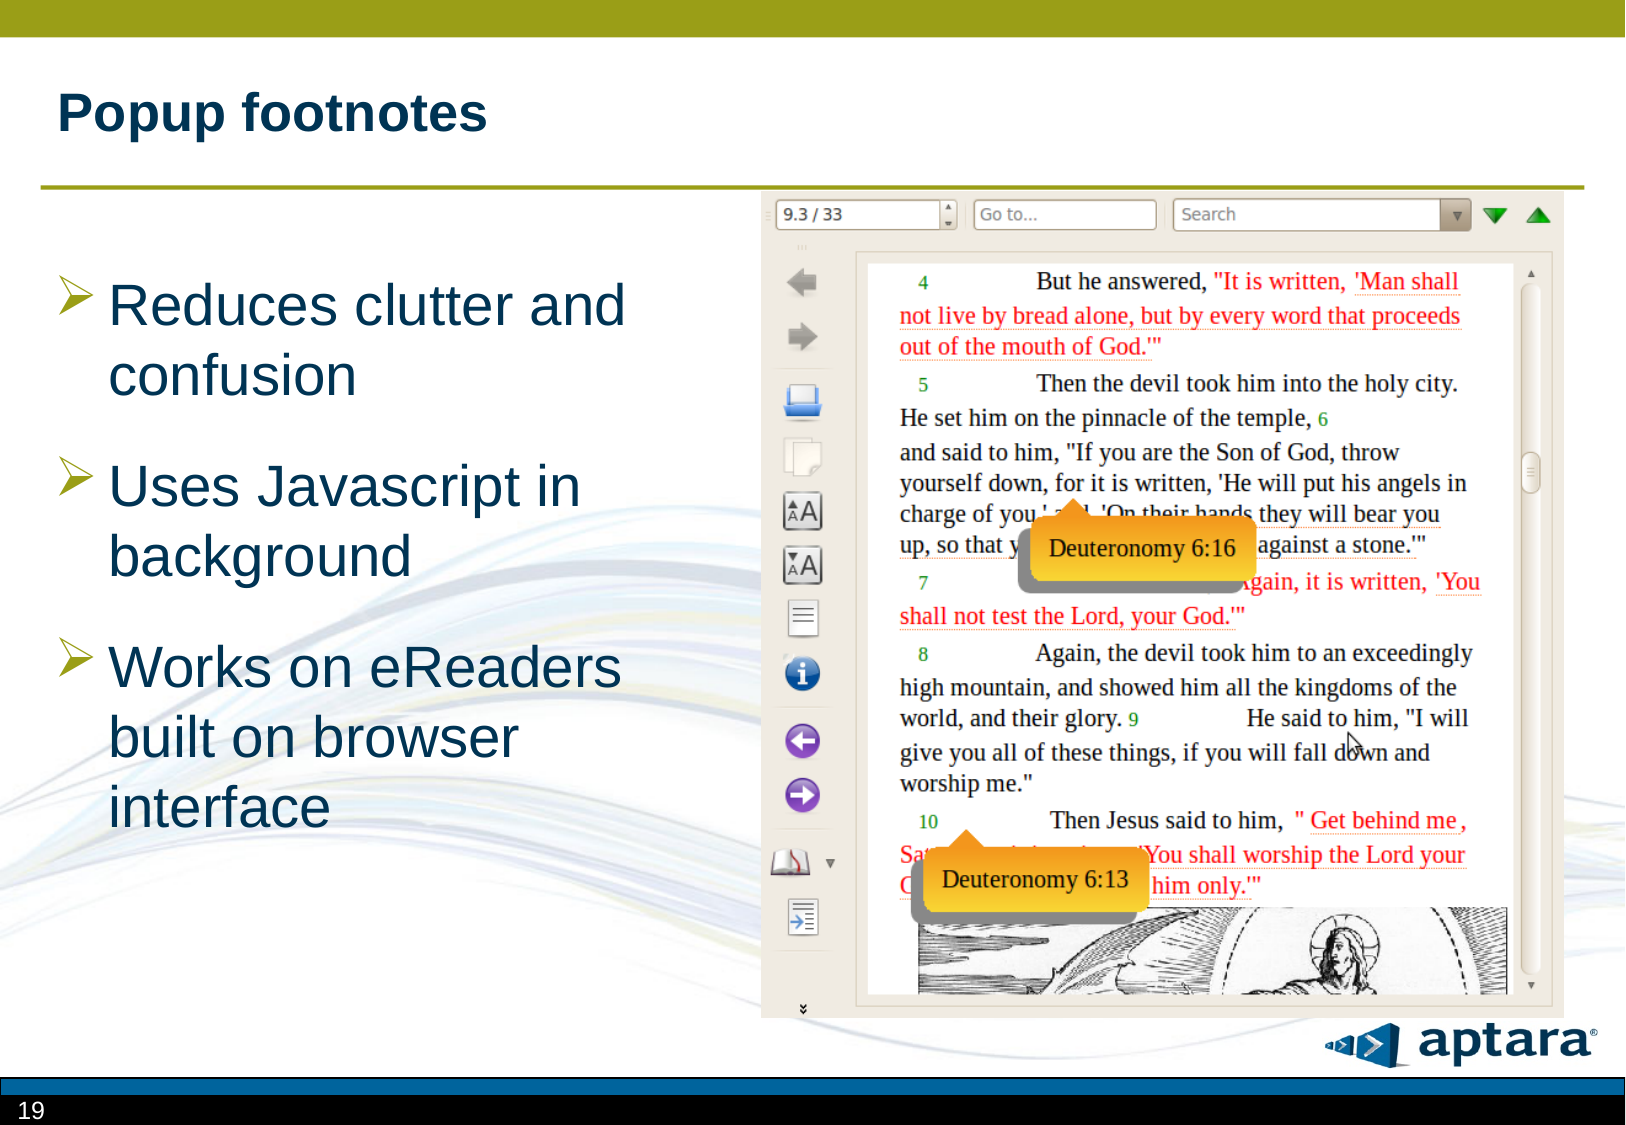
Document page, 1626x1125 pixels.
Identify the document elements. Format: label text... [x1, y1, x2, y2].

title Popup footnotes [42, 37, 1584, 182]
list Reduces clutter and confusion Uses Javascript in background Works on eReaders built on browser interface [39, 259, 734, 1003]
picture [0, 191, 1625, 1074]
slide_number 19 [2, 1086, 144, 1125]
